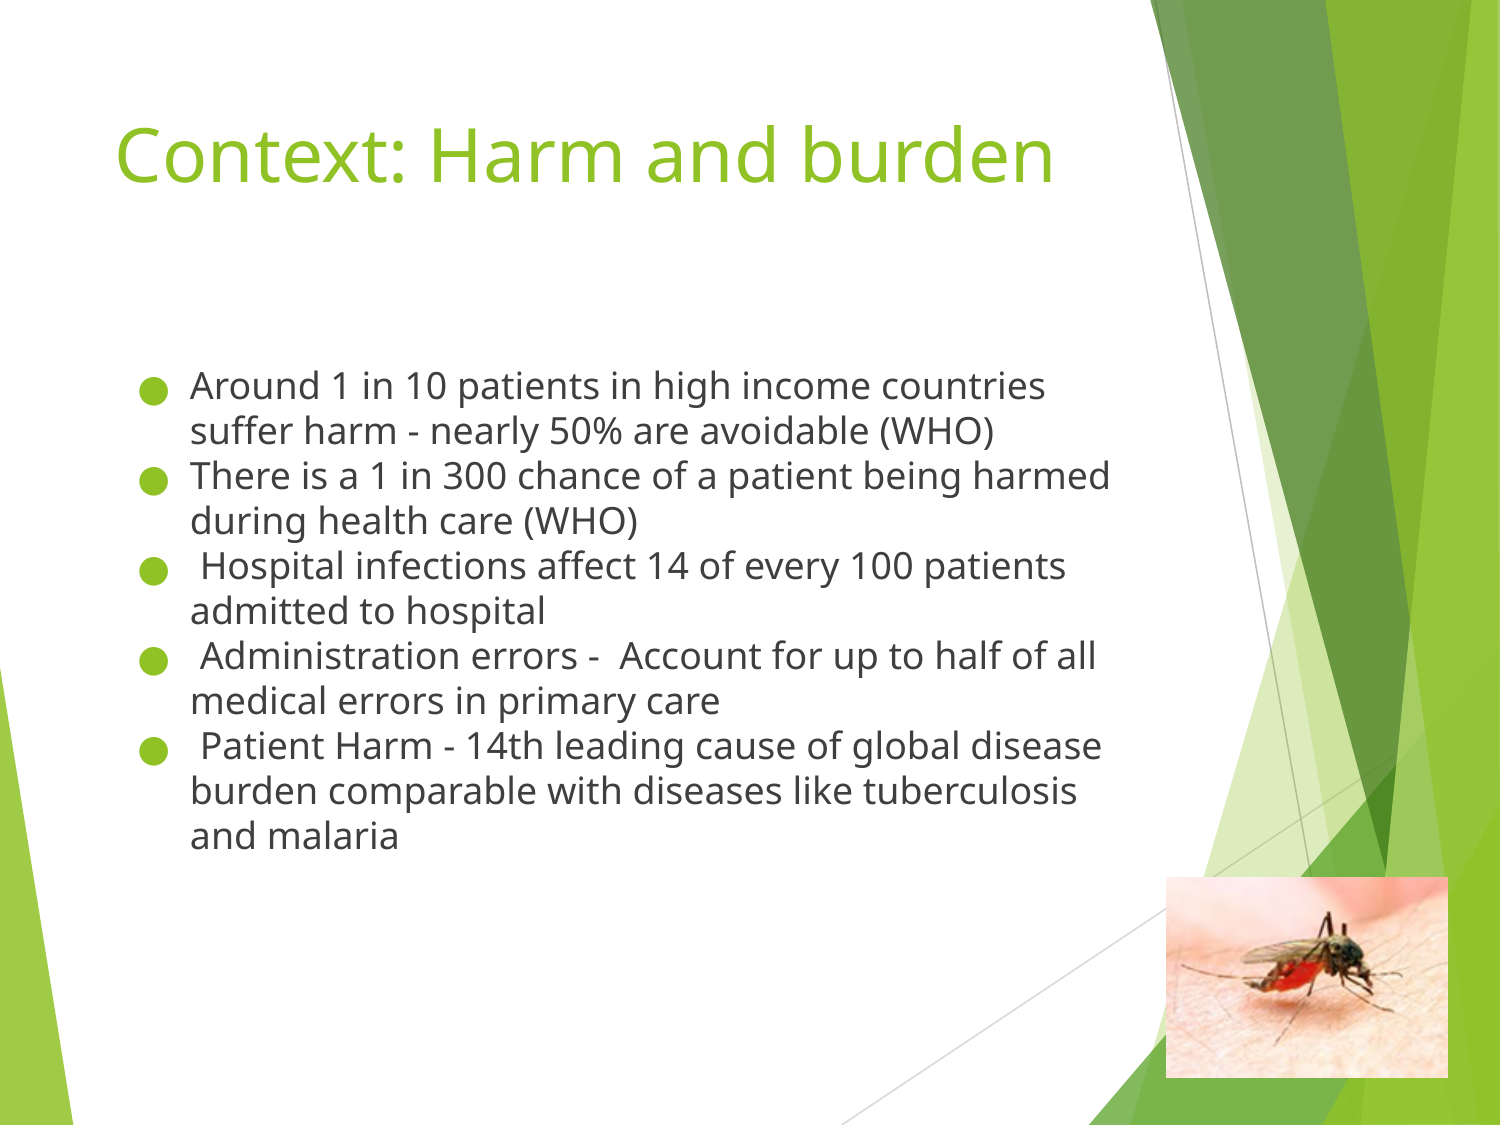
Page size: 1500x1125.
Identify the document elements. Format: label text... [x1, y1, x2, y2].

title Context: Harm and burden [99, 99, 1142, 317]
list Around 1 in 10 patients in high income countries suffer harm - nearly 50% are avoidable (WHO) There is a 1 in 300 chance of a patient being harmed during health care (WHO) Hospital infections affect 14 of every 100 patients admitted to hospital Administration errors - Account for up to half of all medical errors in primary care Patient Harm - 14th leading cause of global disease burden comparable with diseases like tuberculosis and malaria [99, 354, 1142, 992]
picture [1166, 877, 1448, 1078]
